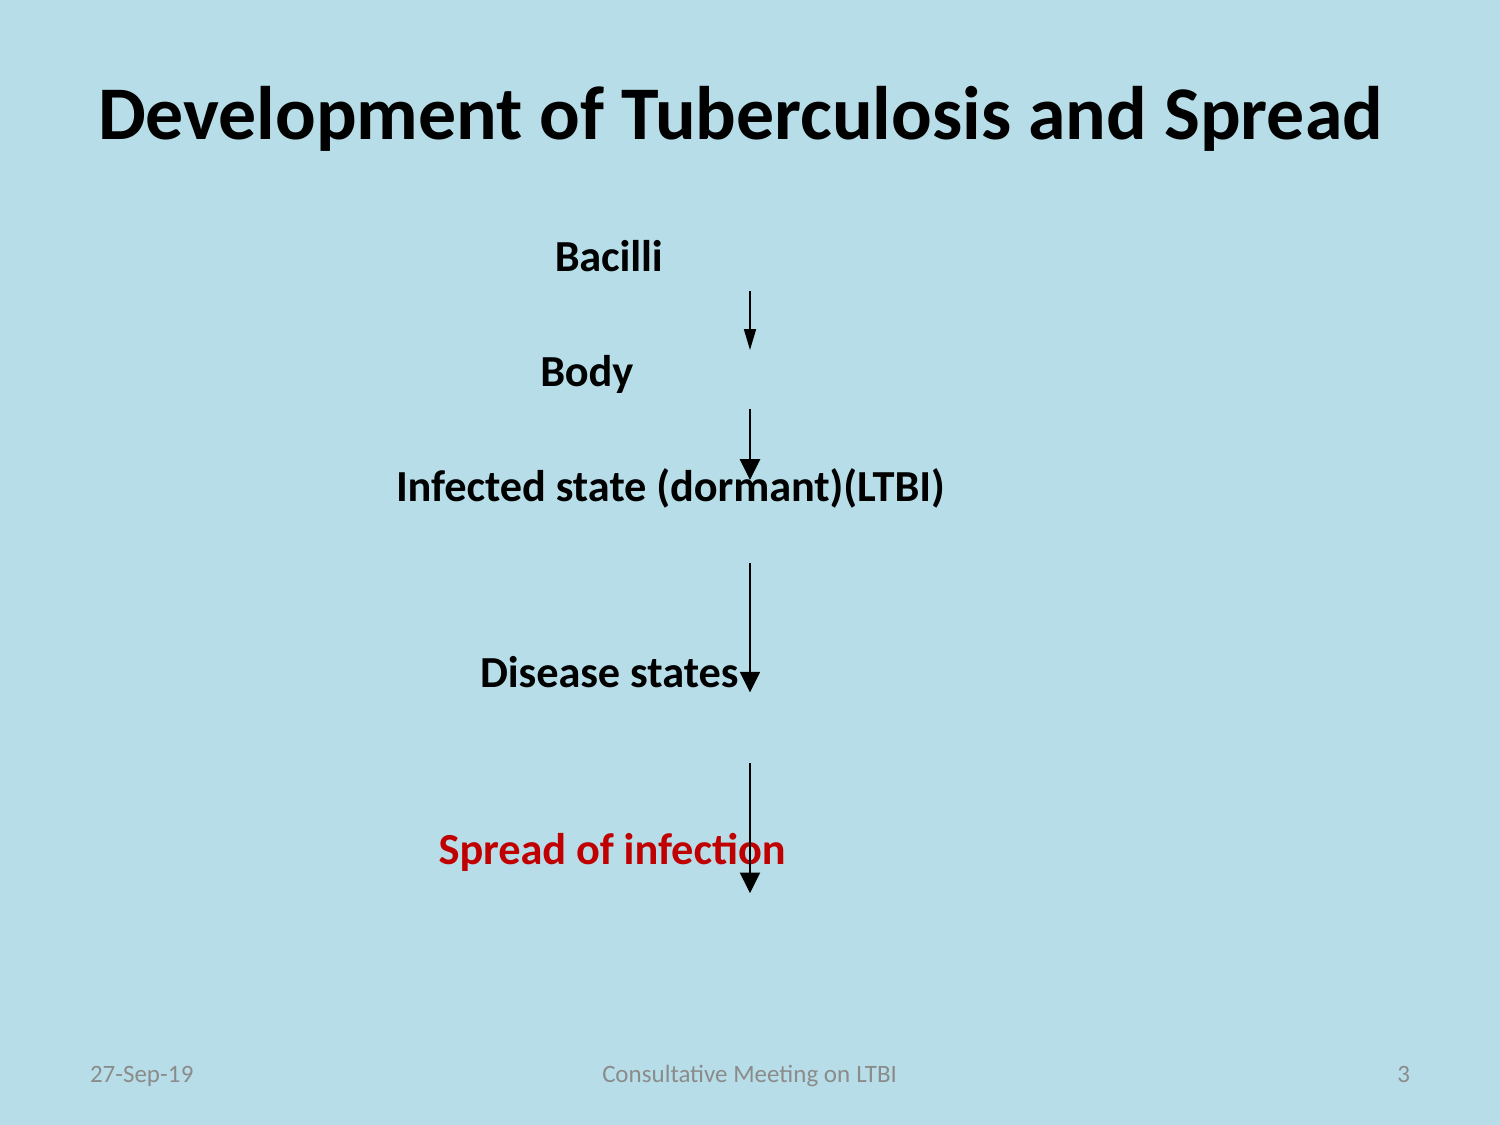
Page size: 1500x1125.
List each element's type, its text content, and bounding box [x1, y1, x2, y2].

slide_number 27-Sep-19 [75, 1042, 425, 1103]
list Bacilli Body Infected state (dormant)(LTBI) Disease states Spread of infection [75, 219, 1425, 1005]
slide_number 3 [1074, 1042, 1425, 1103]
title Development of Tuberculosis and Spread [75, 45, 1425, 173]
footer Consultative Meeting on LTBI [512, 1042, 988, 1103]
